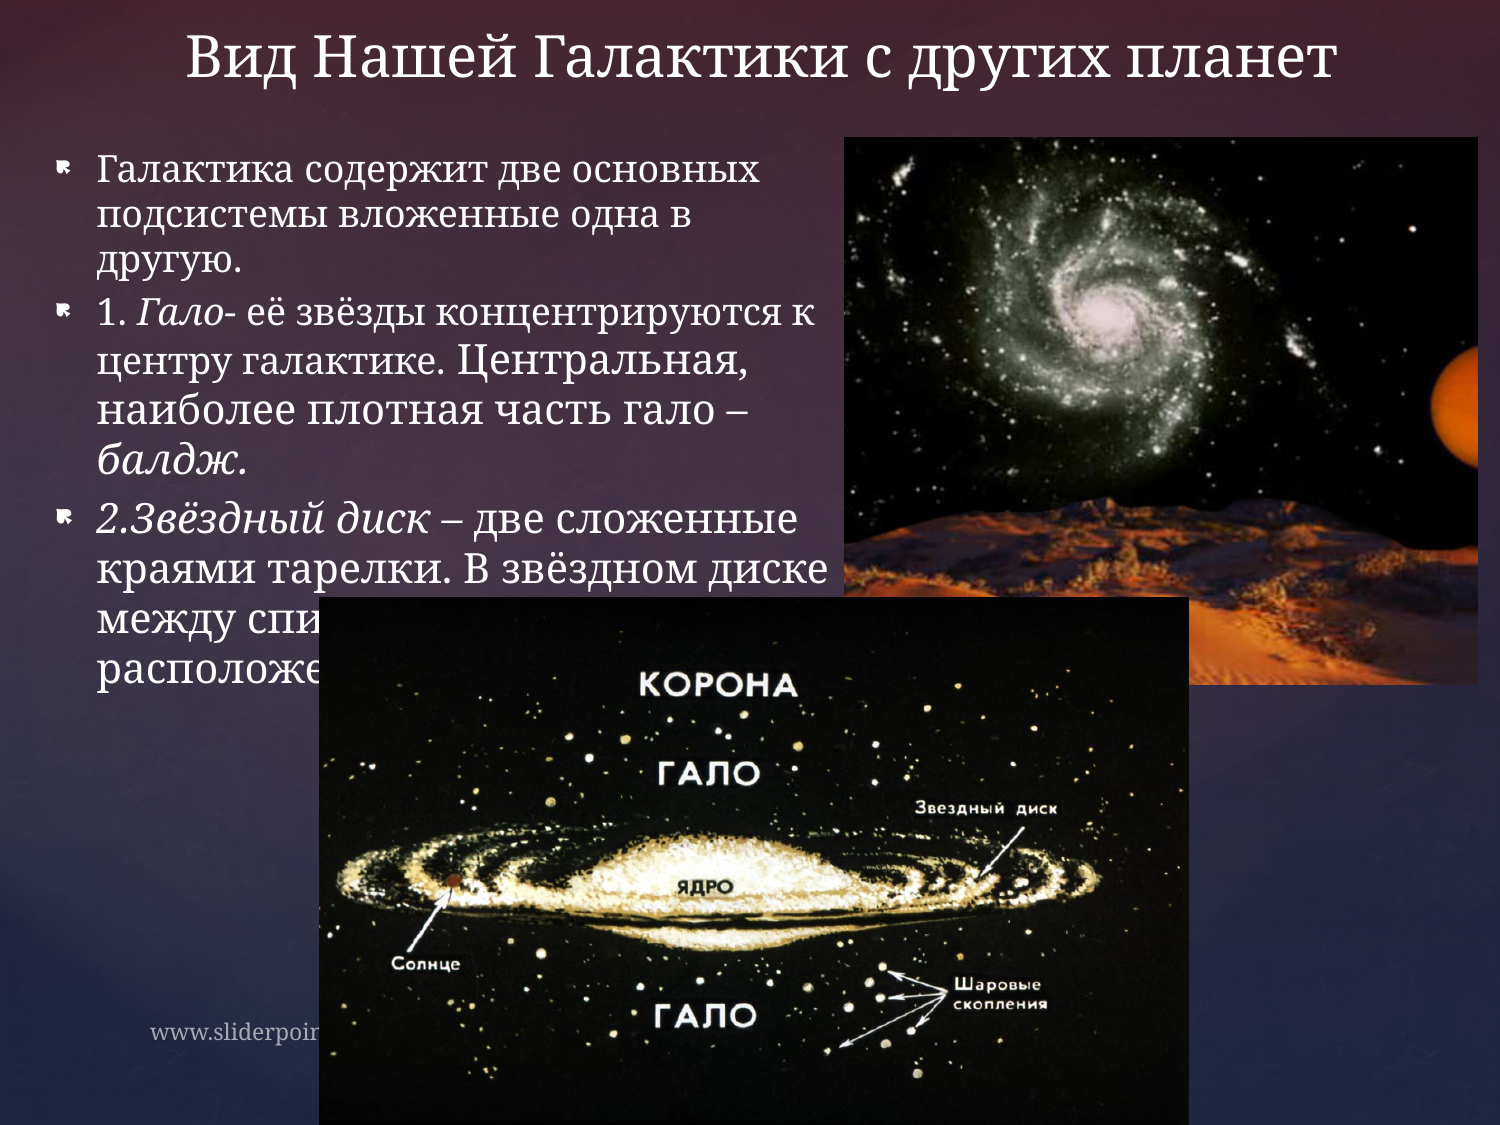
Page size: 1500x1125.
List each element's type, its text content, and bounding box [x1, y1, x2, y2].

picture [319, 136, 1479, 1125]
footer www.sliderpoint.org [135, 1009, 309, 1070]
text_box Вид Нашей Галактики с других планет [171, 11, 1447, 137]
text_box Галактика содержит две основных подсистемы вложенные одна в другую. 1. Гало- её звёзды концентрируются к центру галактике. Центральная, наиболее плотная часть гало – балдж. 2.Звёздный диск – две сложенные краями тарелки. В звёздном диске между спиральными рукавами расположено Солнце. [36, 137, 837, 835]
